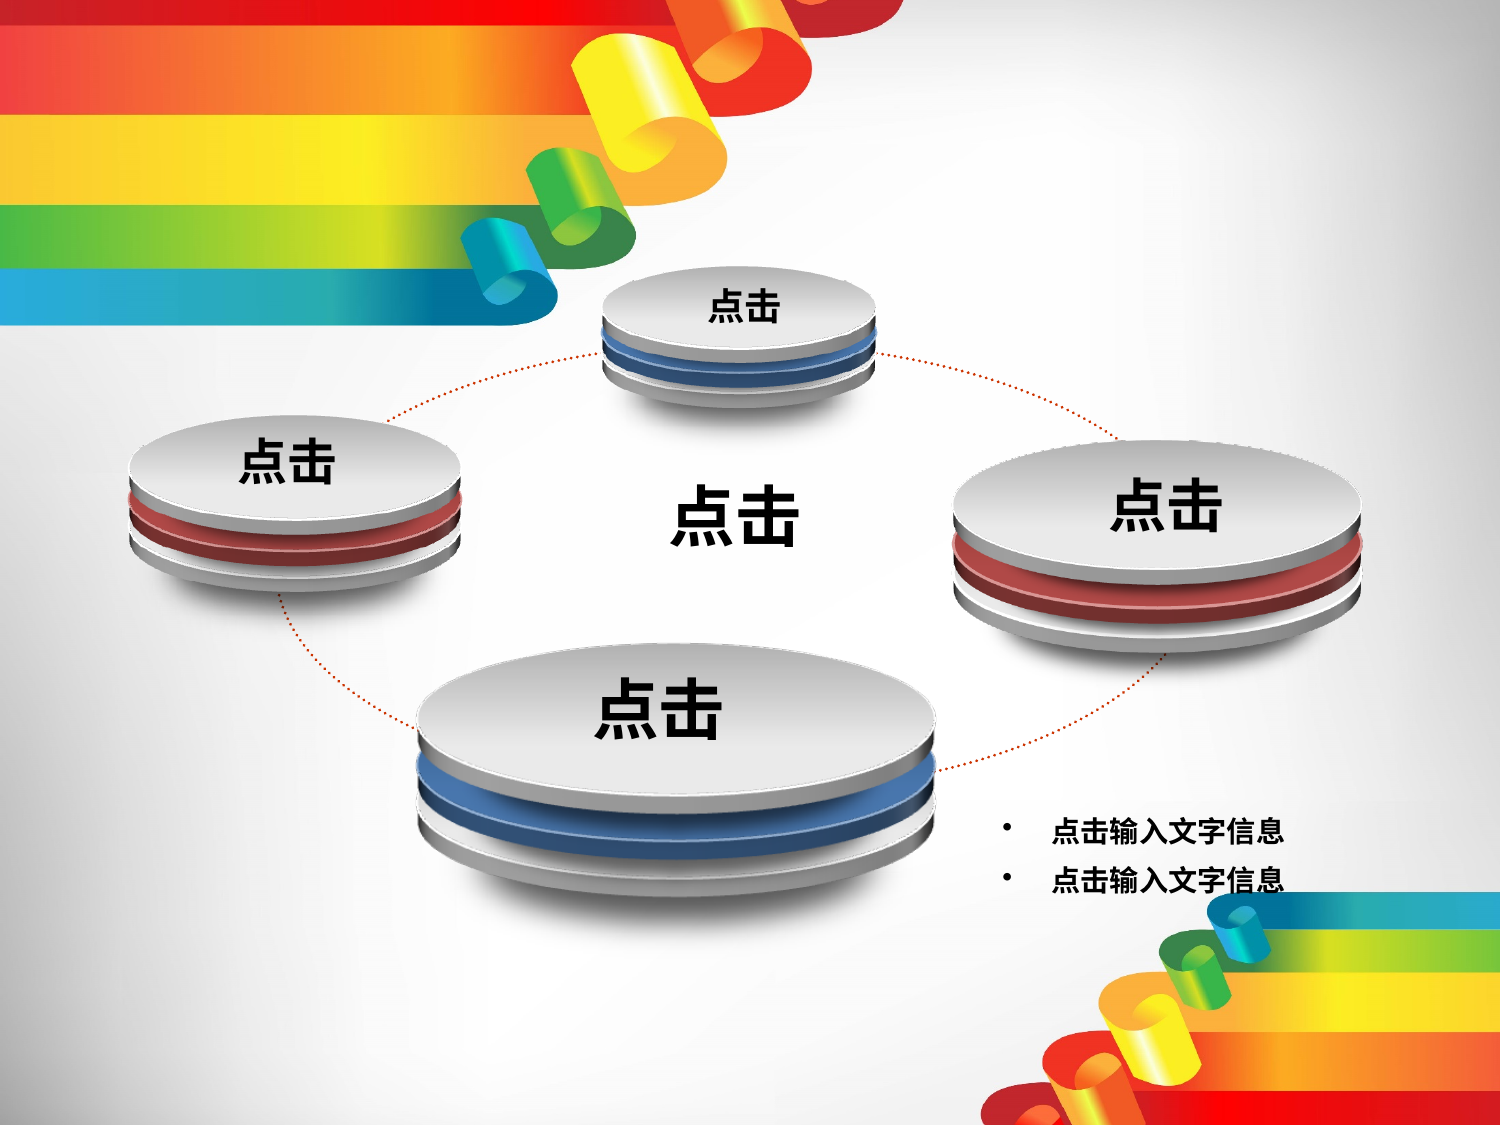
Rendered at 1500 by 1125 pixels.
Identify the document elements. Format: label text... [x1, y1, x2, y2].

picture [0, 0, 1500, 1125]
text_box 点击输入文字信息 点击输入文字信息 [987, 805, 1450, 905]
text_box [406, 355, 1119, 771]
text_box 点击 [488, 467, 950, 563]
text_box [307, 650, 413, 728]
